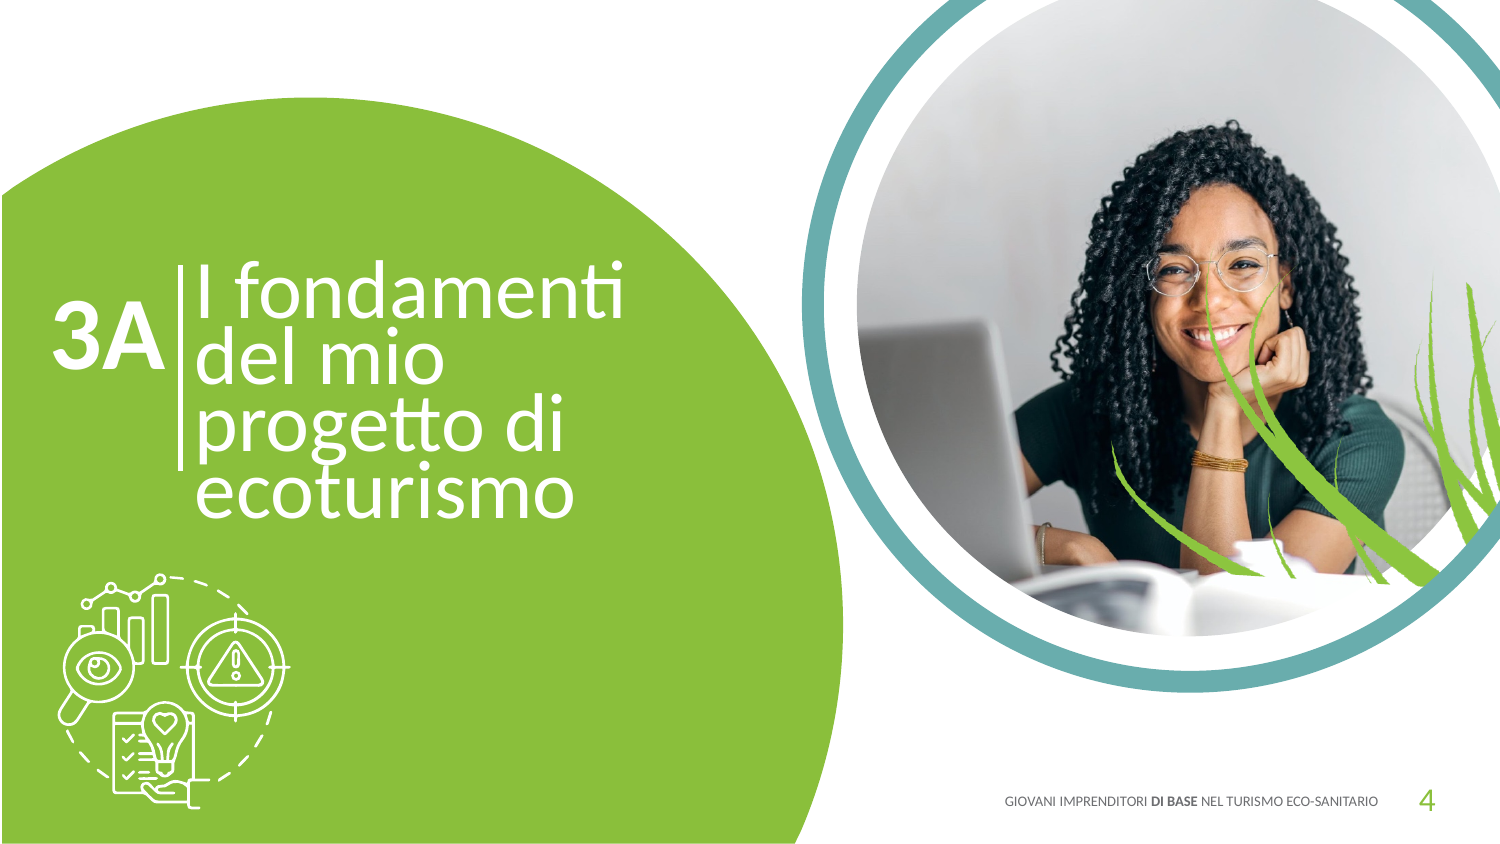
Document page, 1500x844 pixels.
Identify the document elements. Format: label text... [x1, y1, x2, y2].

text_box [57, 573, 292, 810]
picture [1111, 224, 1500, 633]
text_box 3A [34, 302, 175, 462]
text_box I fondamenti del mio progetto di ecoturismo [179, 257, 728, 635]
text_box [2, 97, 844, 844]
text_box 3A [185, 302, 219, 462]
text_box [812, 0, 1500, 682]
text_box 4 [1388, 759, 1467, 836]
